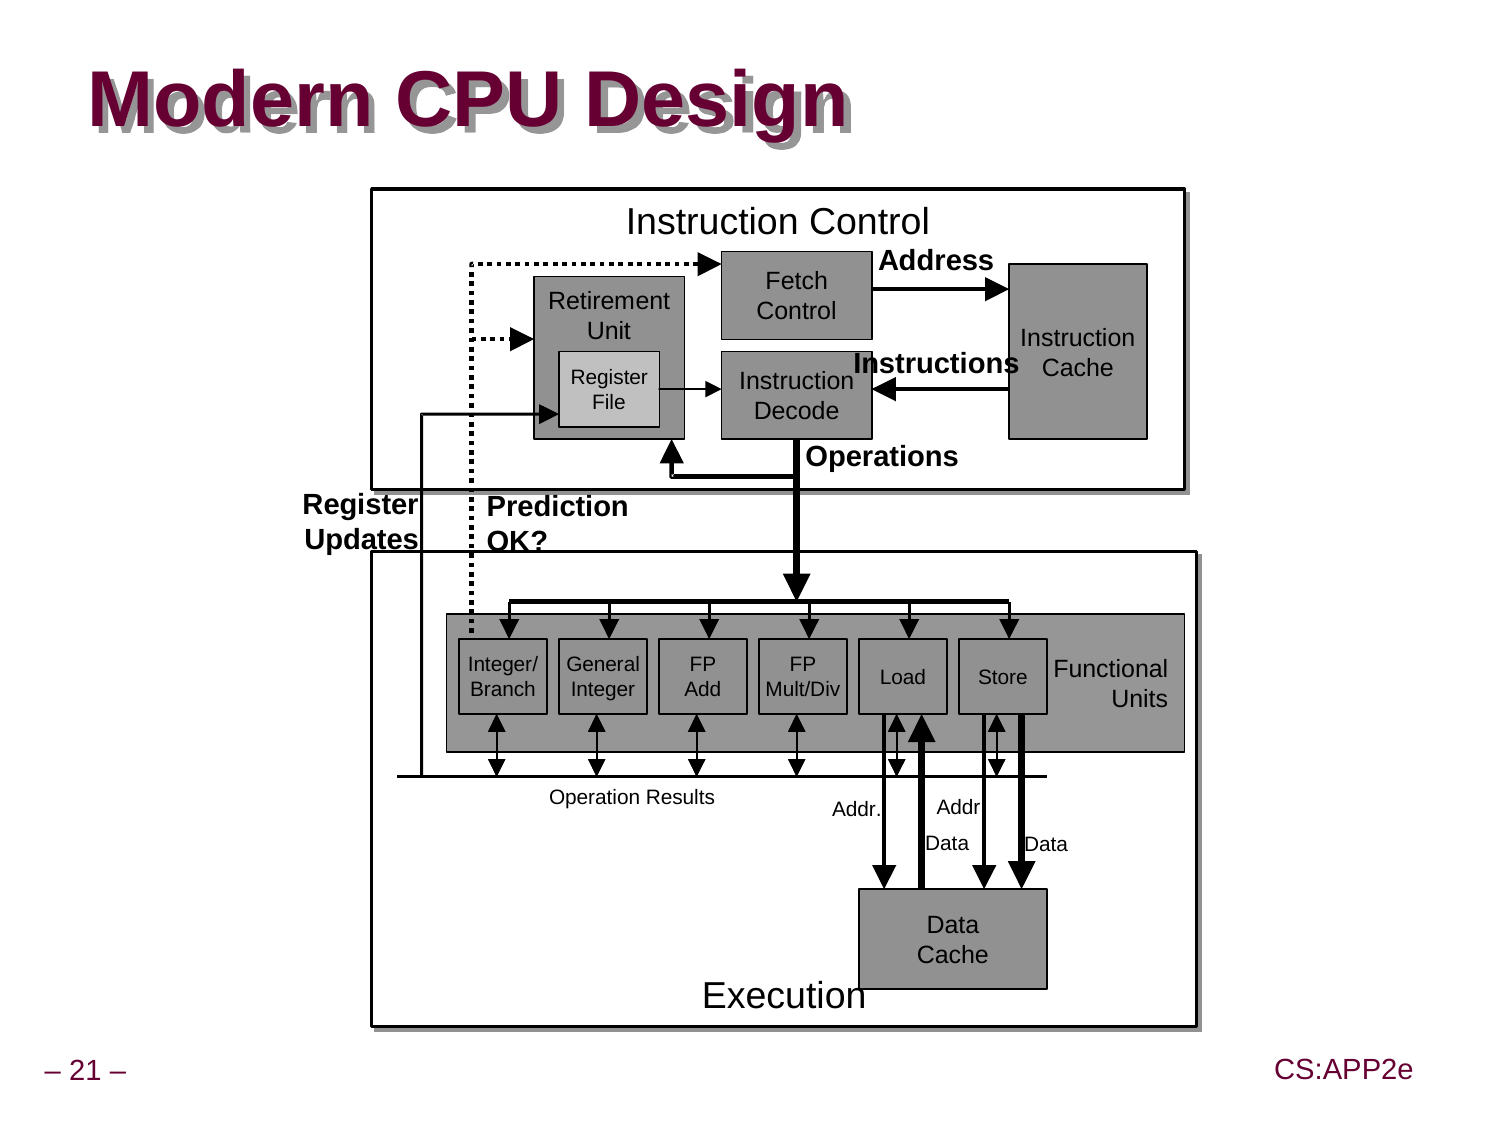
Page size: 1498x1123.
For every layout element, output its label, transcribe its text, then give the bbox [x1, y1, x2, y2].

title Modern CPU Design [87, 54, 1326, 149]
picture [287, 187, 1205, 1035]
